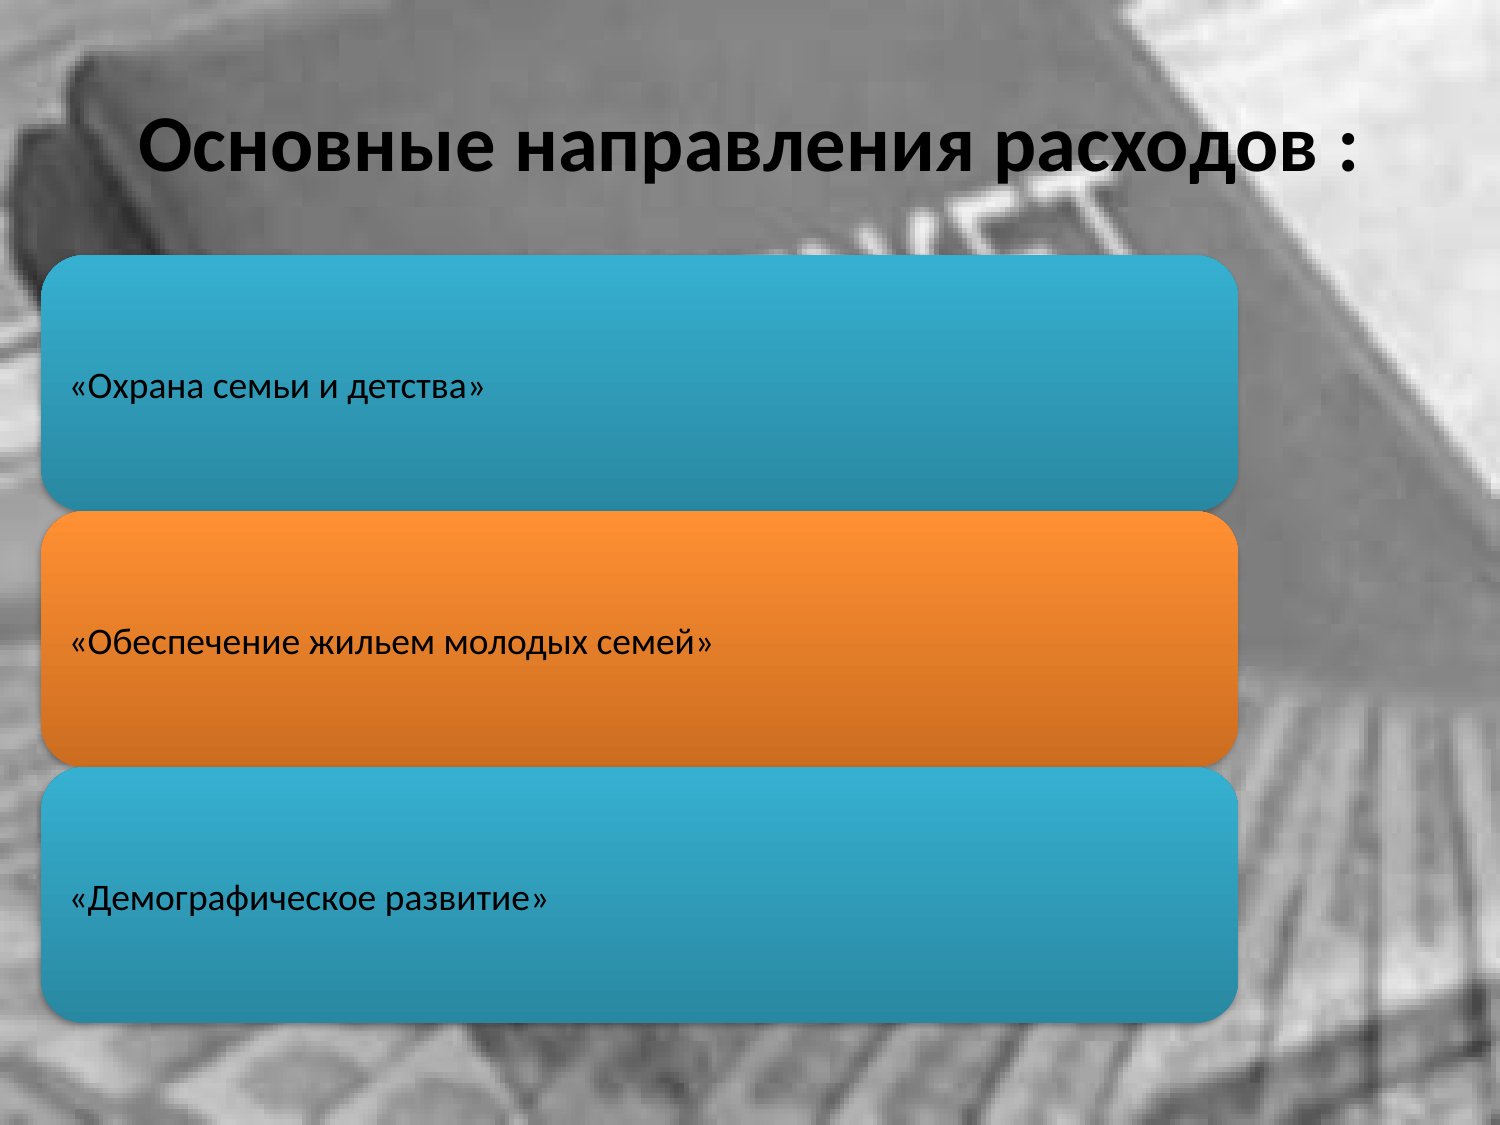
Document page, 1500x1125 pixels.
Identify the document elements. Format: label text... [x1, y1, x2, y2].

title Основные направления расходов : [75, 45, 1425, 233]
text_box [0, 0, 1500, 1125]
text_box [40, 255, 1239, 1024]
